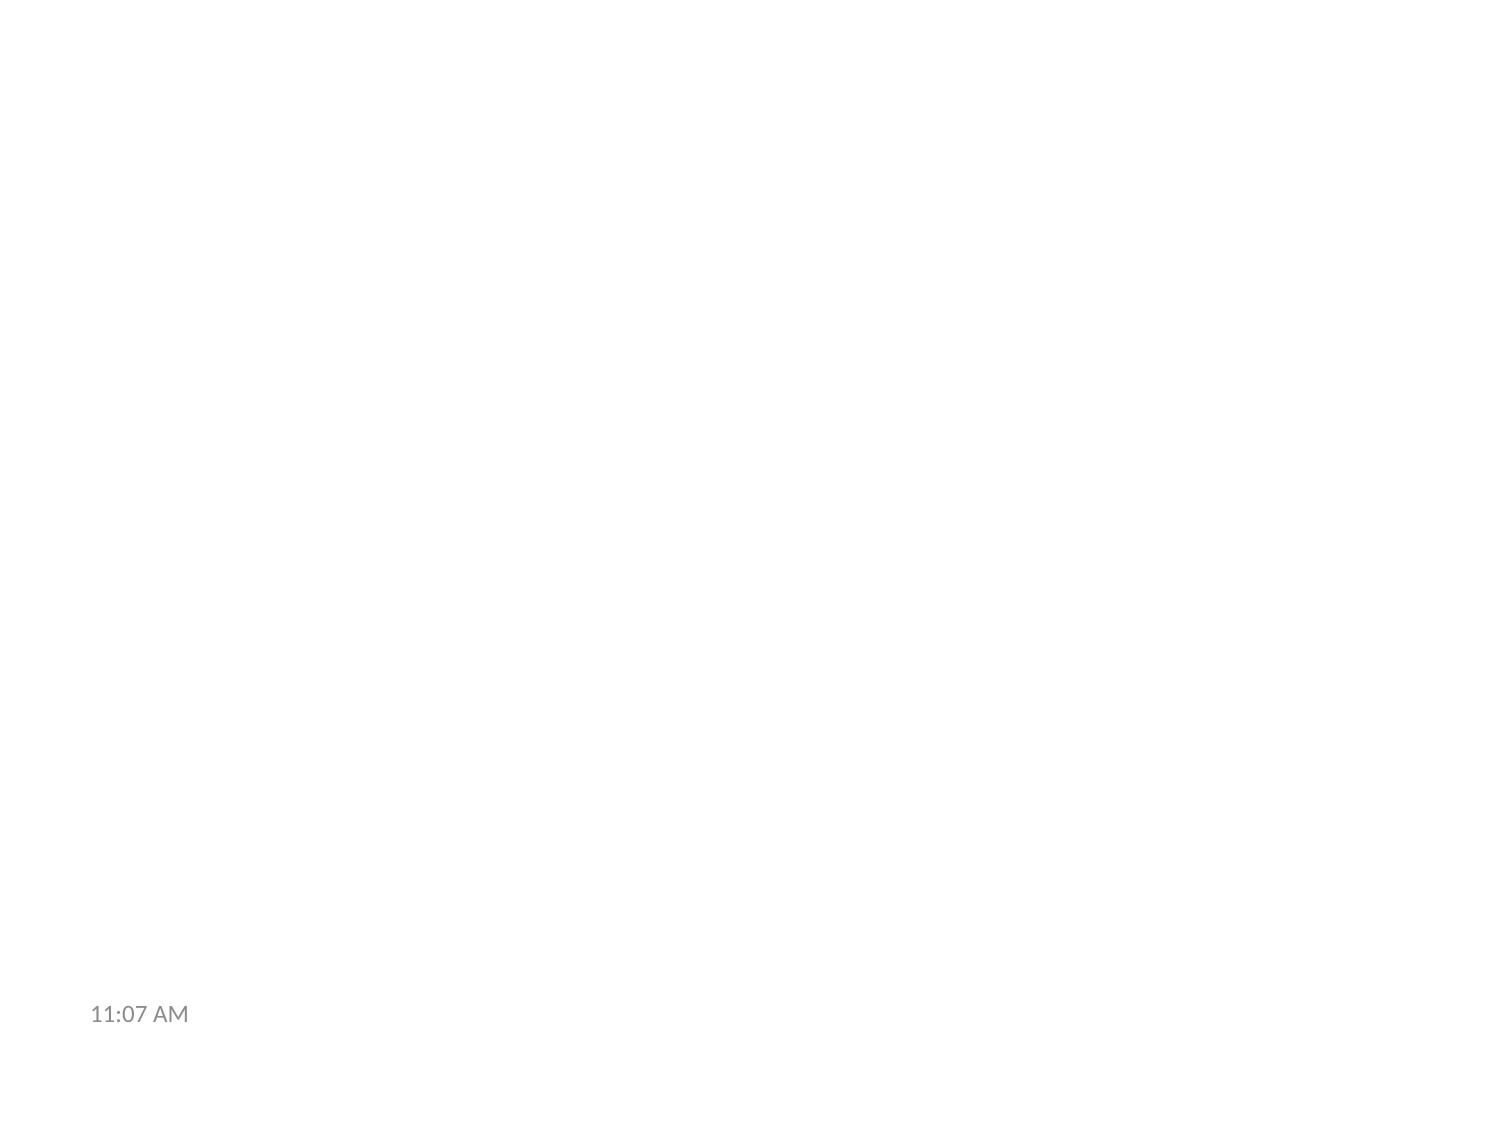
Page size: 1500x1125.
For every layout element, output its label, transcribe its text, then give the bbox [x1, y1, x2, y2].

text_box 3:35 PM [75, 982, 425, 1043]
